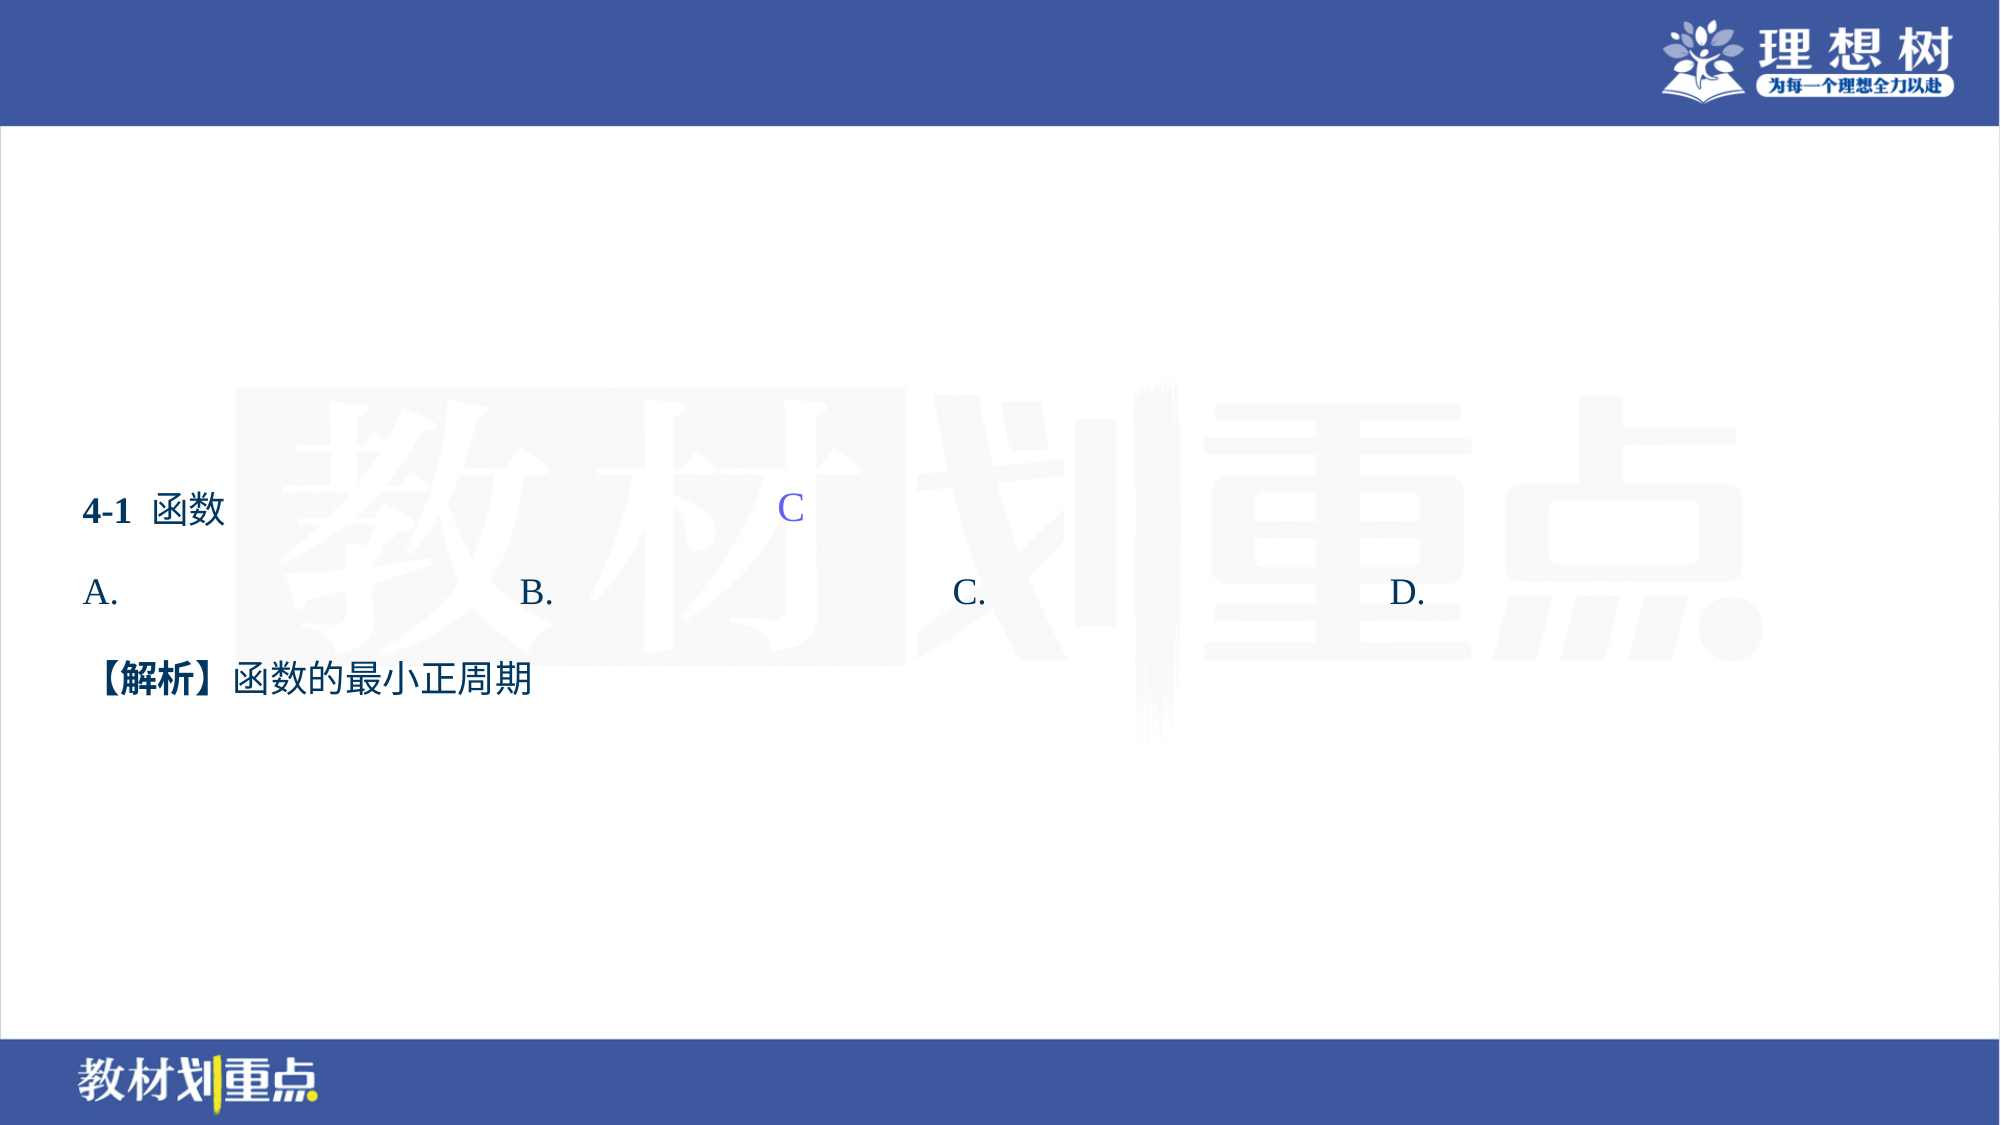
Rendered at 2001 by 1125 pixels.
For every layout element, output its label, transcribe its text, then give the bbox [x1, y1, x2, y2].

text_box C [762, 477, 821, 528]
picture [0, 0, 2000, 1125]
